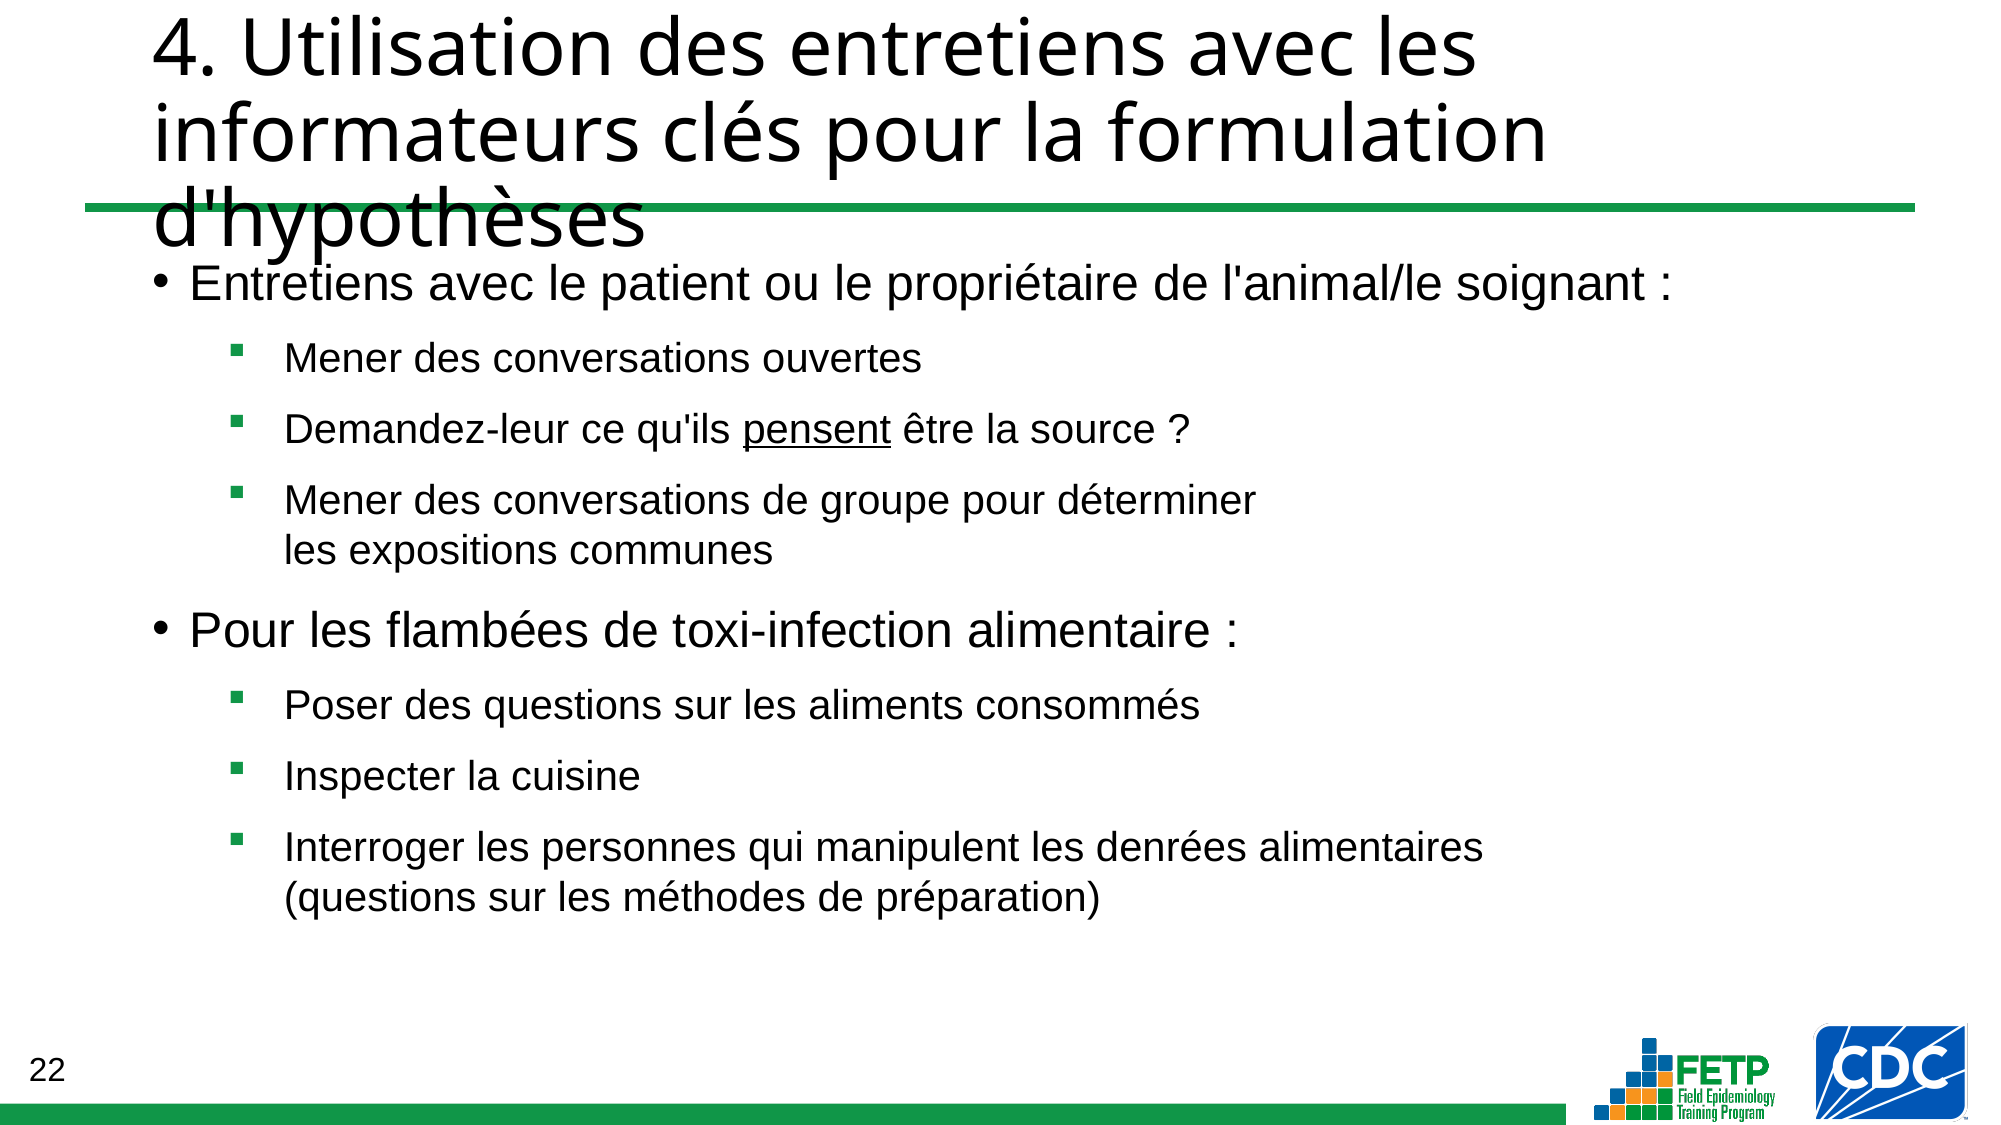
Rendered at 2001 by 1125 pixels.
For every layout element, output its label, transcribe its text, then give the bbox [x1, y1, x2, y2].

title 4. Utilisation des entretiens avec les informateurs clés pour la formulation d'hypothèses [137, 0, 1863, 207]
picture [1594, 1038, 1775, 1122]
picture [1813, 1023, 1968, 1122]
list Entretiens avec le patient ou le propriétaire de l'animal/le soignant : Mener des conversations ouvertes Demandez-leur ce qu'ils pensent être la source ? Mener des conversations de groupe pour déterminer les expositions communes Pour les flambées de toxi-infection alimentaire : Poser des questions sur les aliments consommés Inspecter la cuisine Interroger les personnes qui manipulent les denrées alimentaires (questions sur les méthodes de préparation) [137, 242, 1863, 1004]
